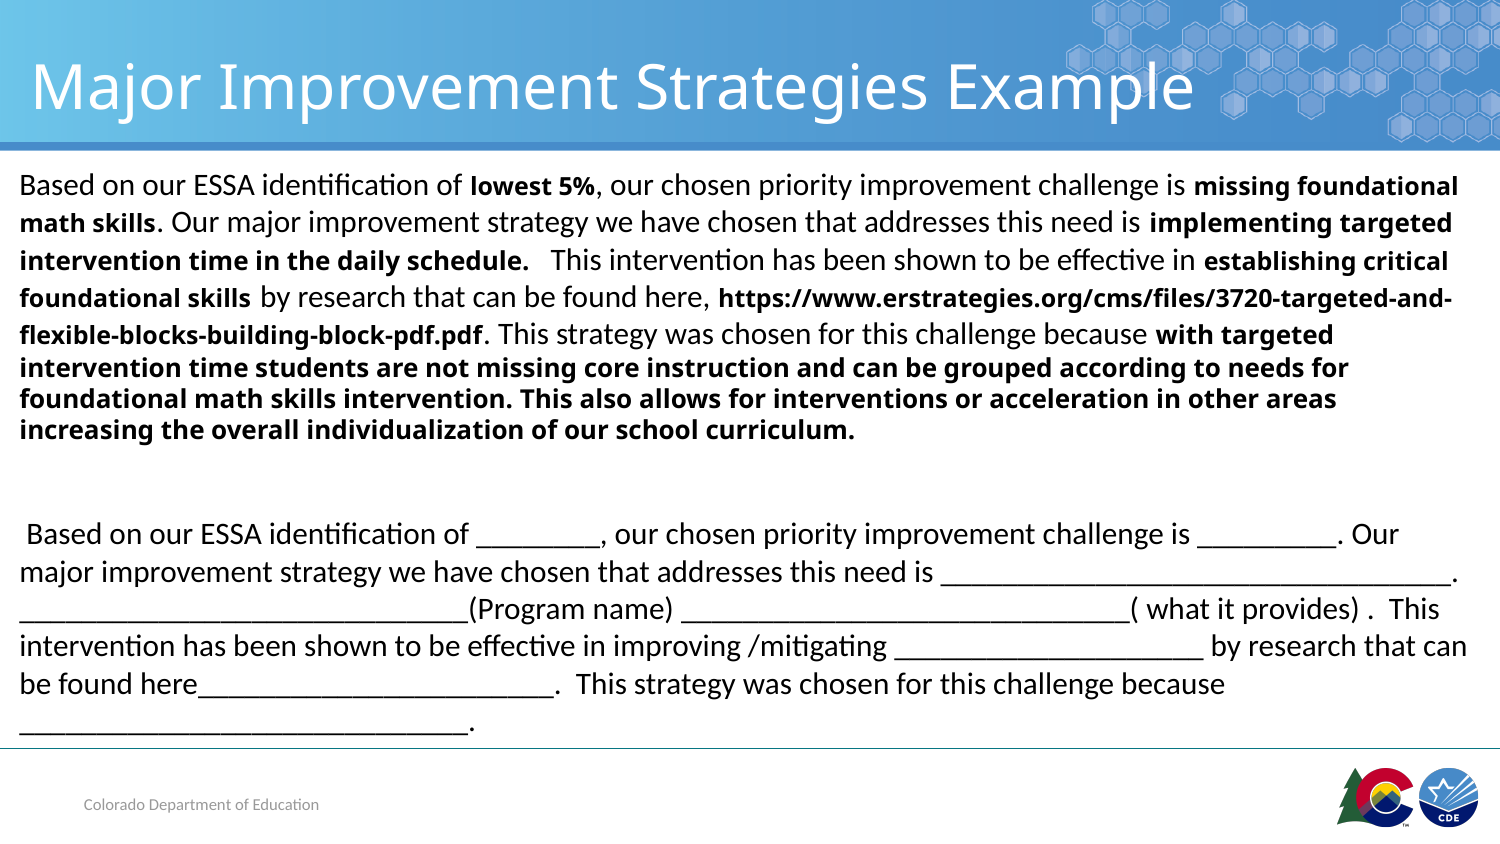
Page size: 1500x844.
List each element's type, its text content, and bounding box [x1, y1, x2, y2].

list Based on our ESSA identification of lowest 5%, our chosen priority improvement challenge is missing foundational math skills. Our major improvement strategy we have chosen that addresses this need is implementing targeted intervention time in the daily schedule. This intervention has been shown to be effective in establishing critical foundational skills by research that can be found here, https://www.erstrategies.org/cms/files/3720-targeted-and-flexible-blocks-building-block-pdf.pdf. This strategy was chosen for this challenge because with targeted intervention time students are not missing core instruction and can be grouped according to needs for foundational math skills intervention. This also allows for interventions or acceleration in other areas increasing the overall individualization of our school curriculum. Based on our ESSA identification of ________, our chosen priority improvement challenge is _________. Our major improvement strategy we have chosen that addresses this need is _________________________________. _____________________________(Program name) _____________________________( what it provides) . This intervention has been shown to be effective in improving /mitigating ____________________ by research that can be found here_______________________. This strategy was chosen for this challenge because _____________________________. [19, 163, 1473, 745]
picture [1336, 767, 1479, 828]
picture [0, 0, 1500, 151]
title Major Improvement Strategies Example [30, 37, 1429, 132]
